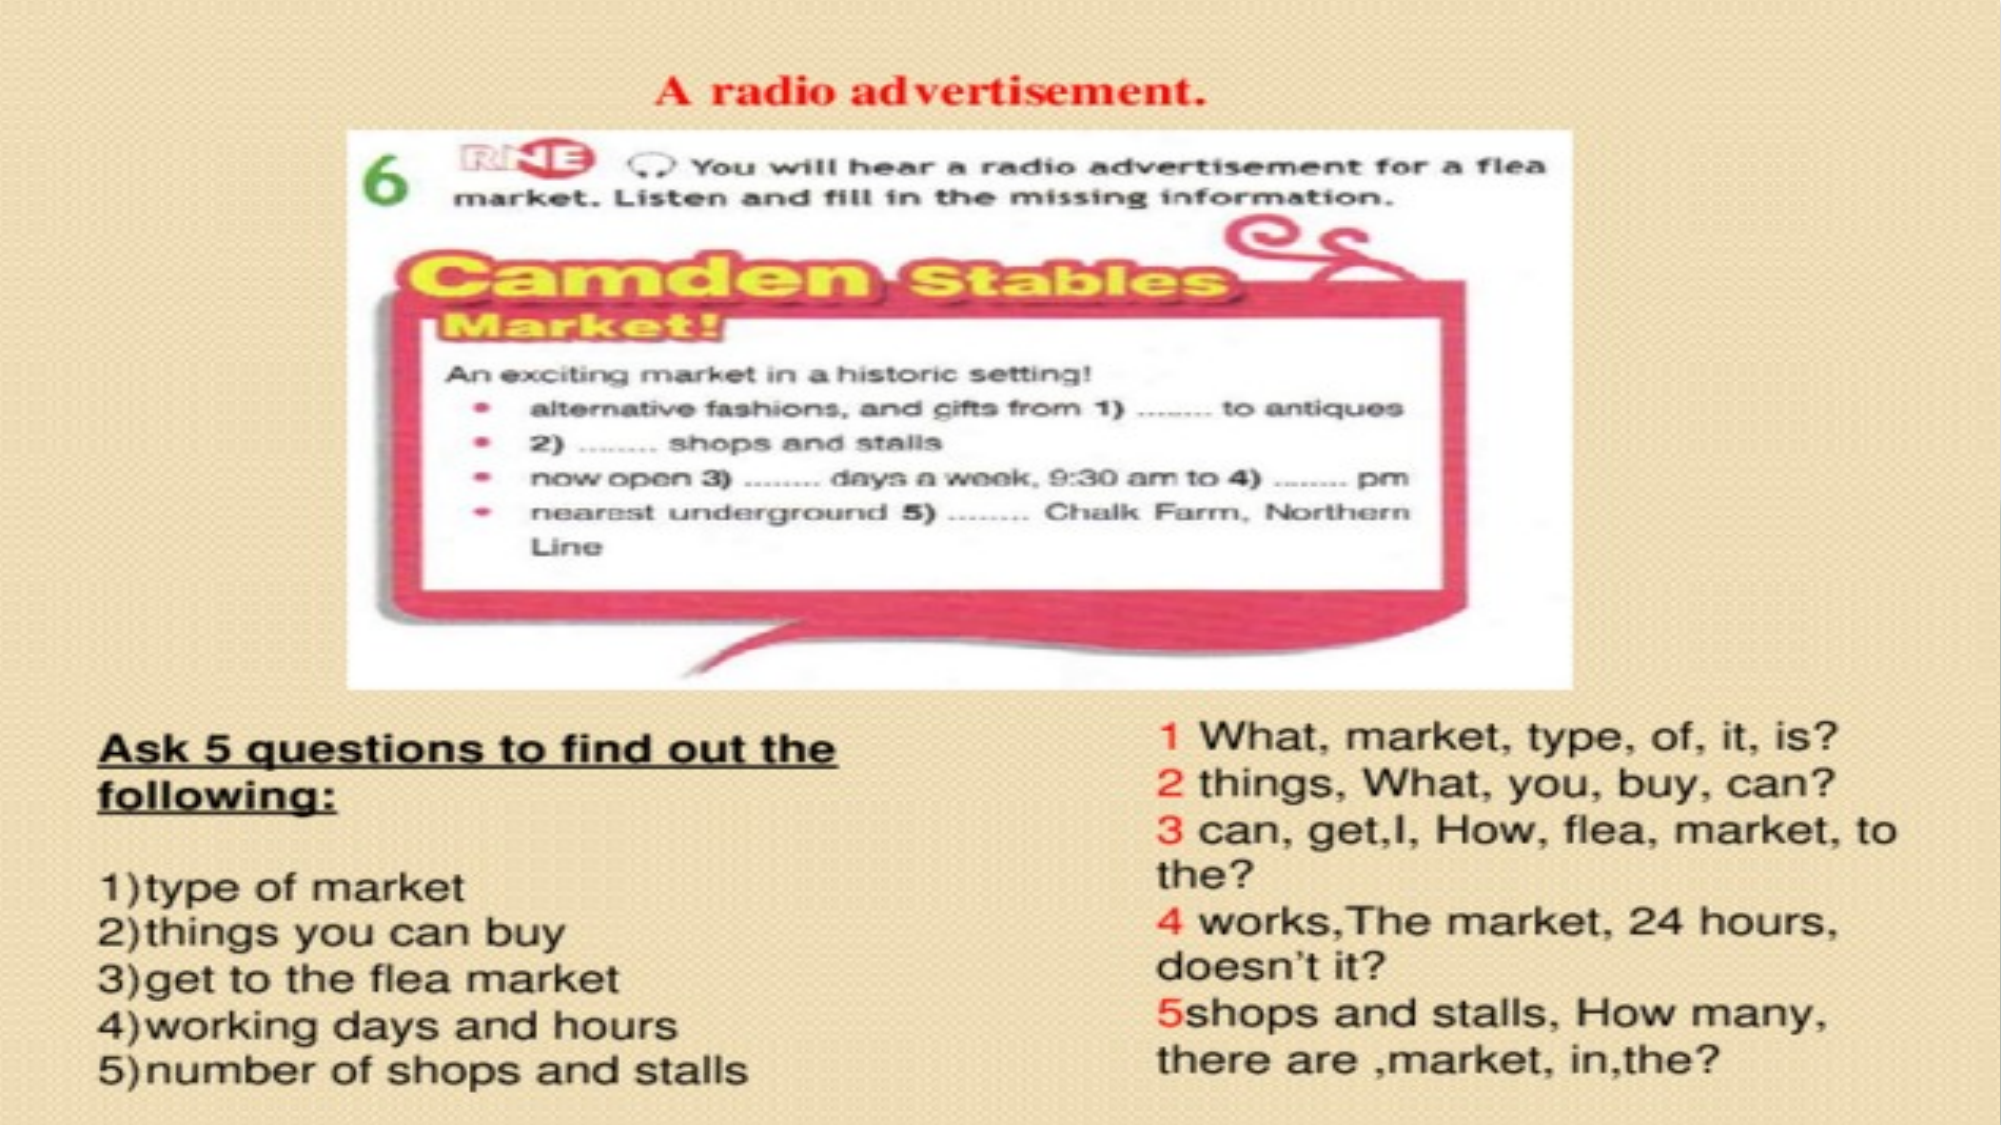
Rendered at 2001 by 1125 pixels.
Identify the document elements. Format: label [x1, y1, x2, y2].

list [0, 0, 2000, 1125]
